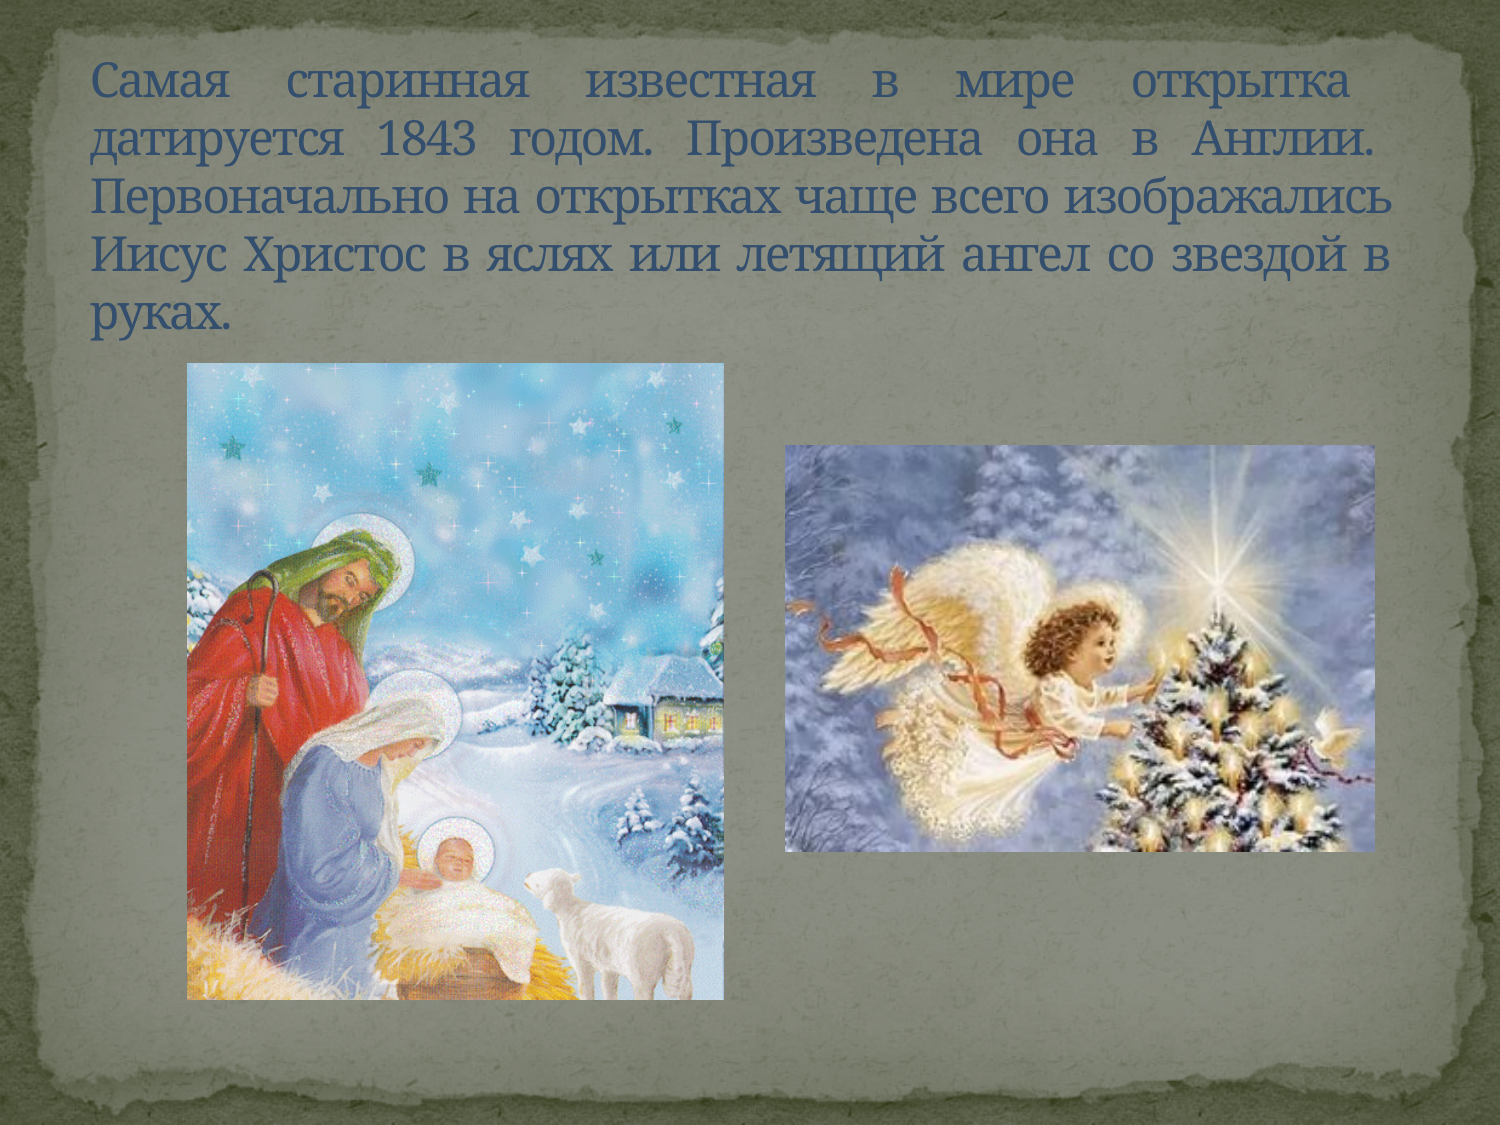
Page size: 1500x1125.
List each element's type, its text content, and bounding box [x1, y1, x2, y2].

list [190, 366, 723, 999]
title Самая старинная известная в мире открытка датируется 1843 годом. Произведена она в Англии. Первоначально на открытках чаще всего изображались Иисус Христос в яслях или летящий ангел со звездой в руках. [74, 35, 1425, 399]
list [787, 447, 1374, 851]
